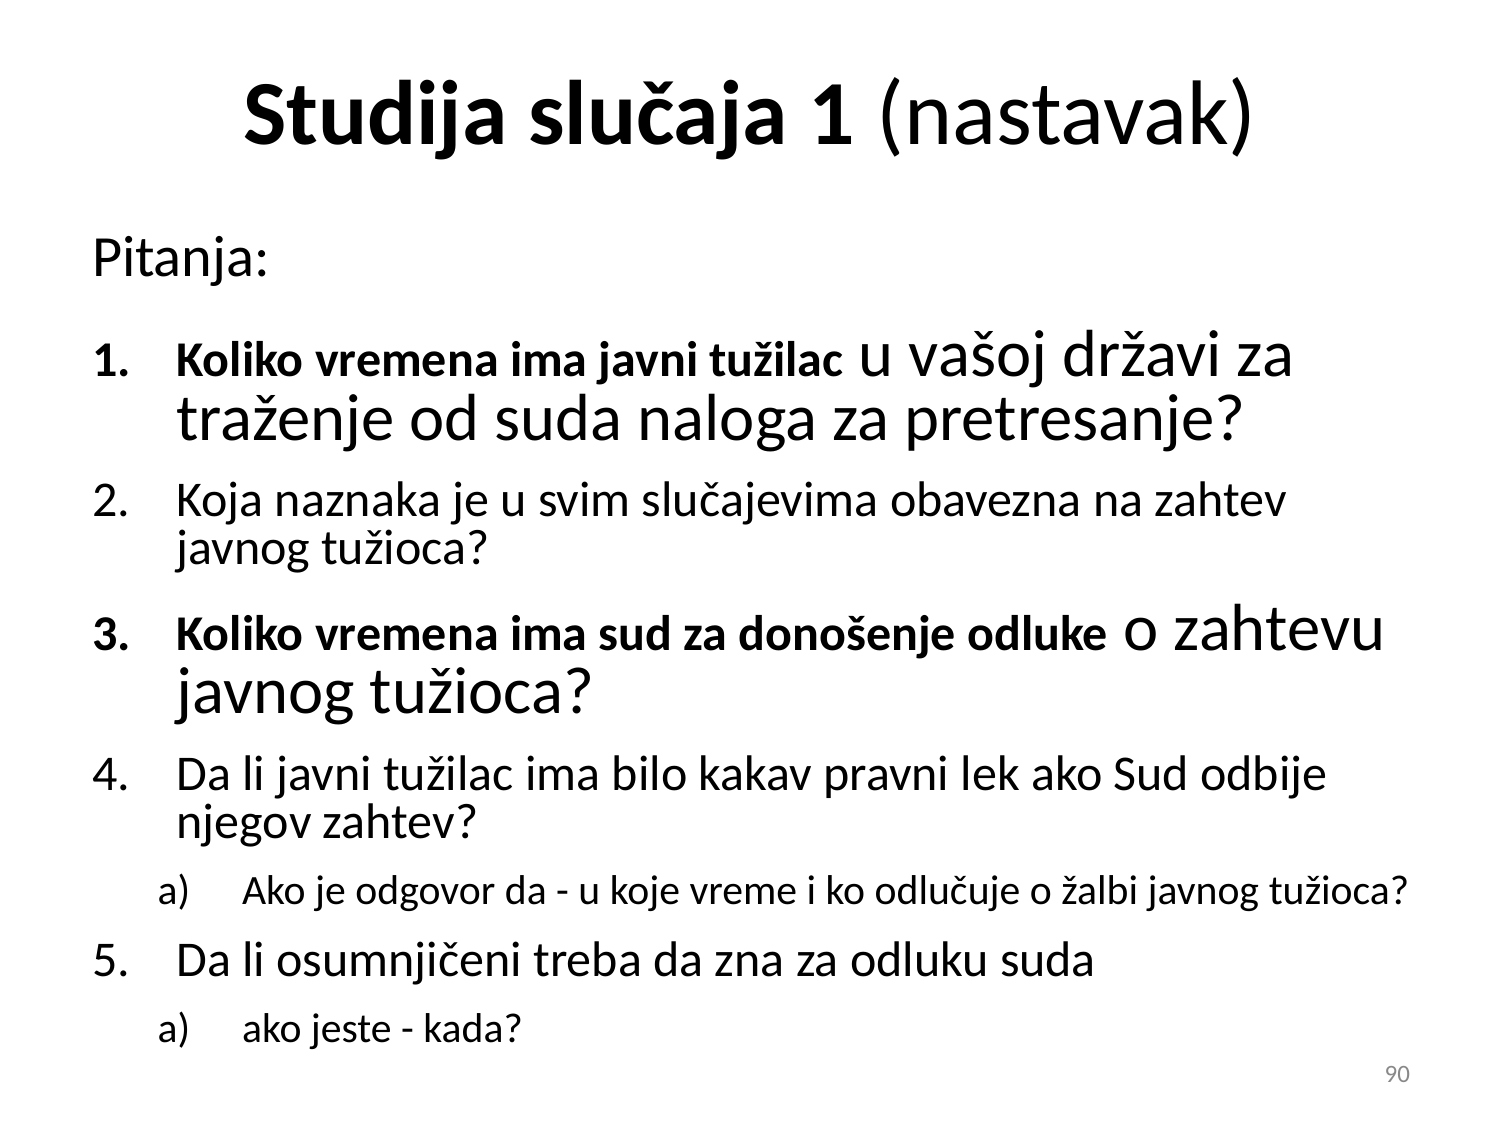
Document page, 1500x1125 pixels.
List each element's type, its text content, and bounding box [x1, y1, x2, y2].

slide_number 90 [1074, 1042, 1425, 1103]
title Studija slučaja 1 (nastavak) [75, 45, 1425, 187]
list Pitanja: Koliko vremena ima javni tužilac u vašoj državi za traženje od suda naloga za pretresanje? Koja naznaka je u svim slučajevima obavezna na zahtev javnog tužioca? Koliko vremena ima sud za donošenje odluke o zahtevu javnog tužioca? Da li javni tužilac ima bilo kakav pravni lek ako Sud odbije njegov zahtev? Ako je odgovor da - u koje vreme i ko odlučuje o žalbi javnog tužioca? Da li osumnjičeni treba da zna za odluku suda ako jeste - kada? [77, 223, 1428, 1046]
